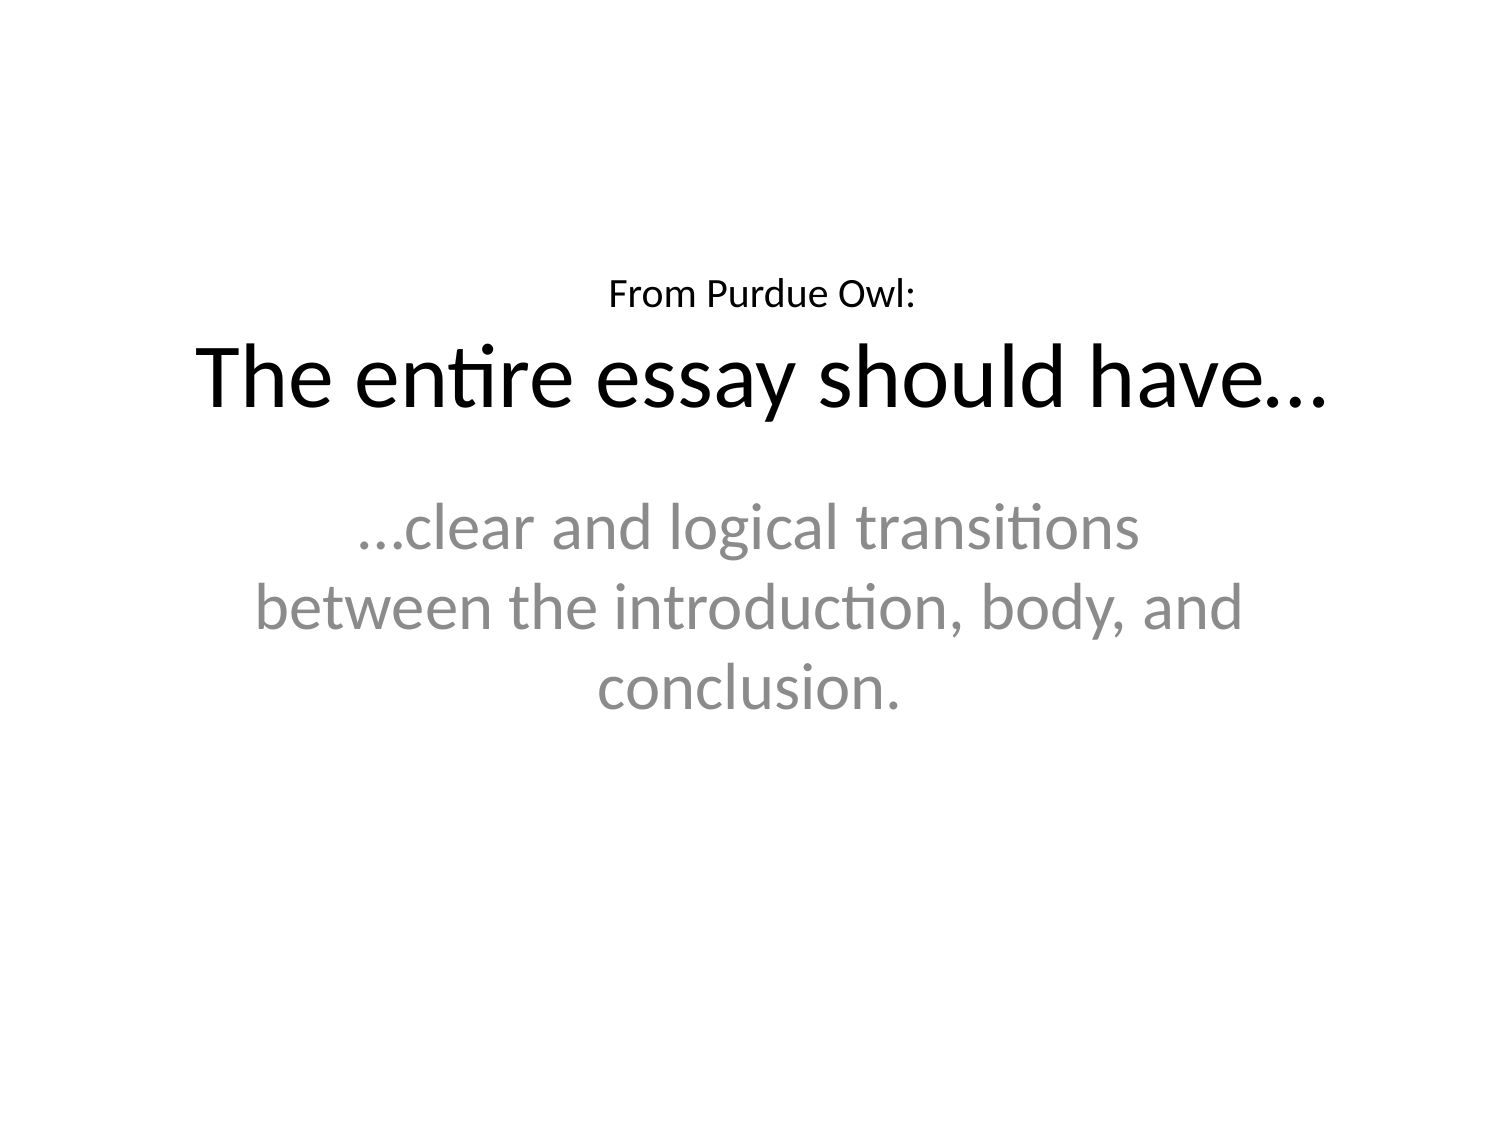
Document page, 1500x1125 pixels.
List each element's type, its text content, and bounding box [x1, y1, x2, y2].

title From Purdue Owl: The entire essay should have… [125, 224, 1400, 467]
subtitle …clear and logical transitions between the introduction, body, and conclusion. [225, 474, 1275, 763]
